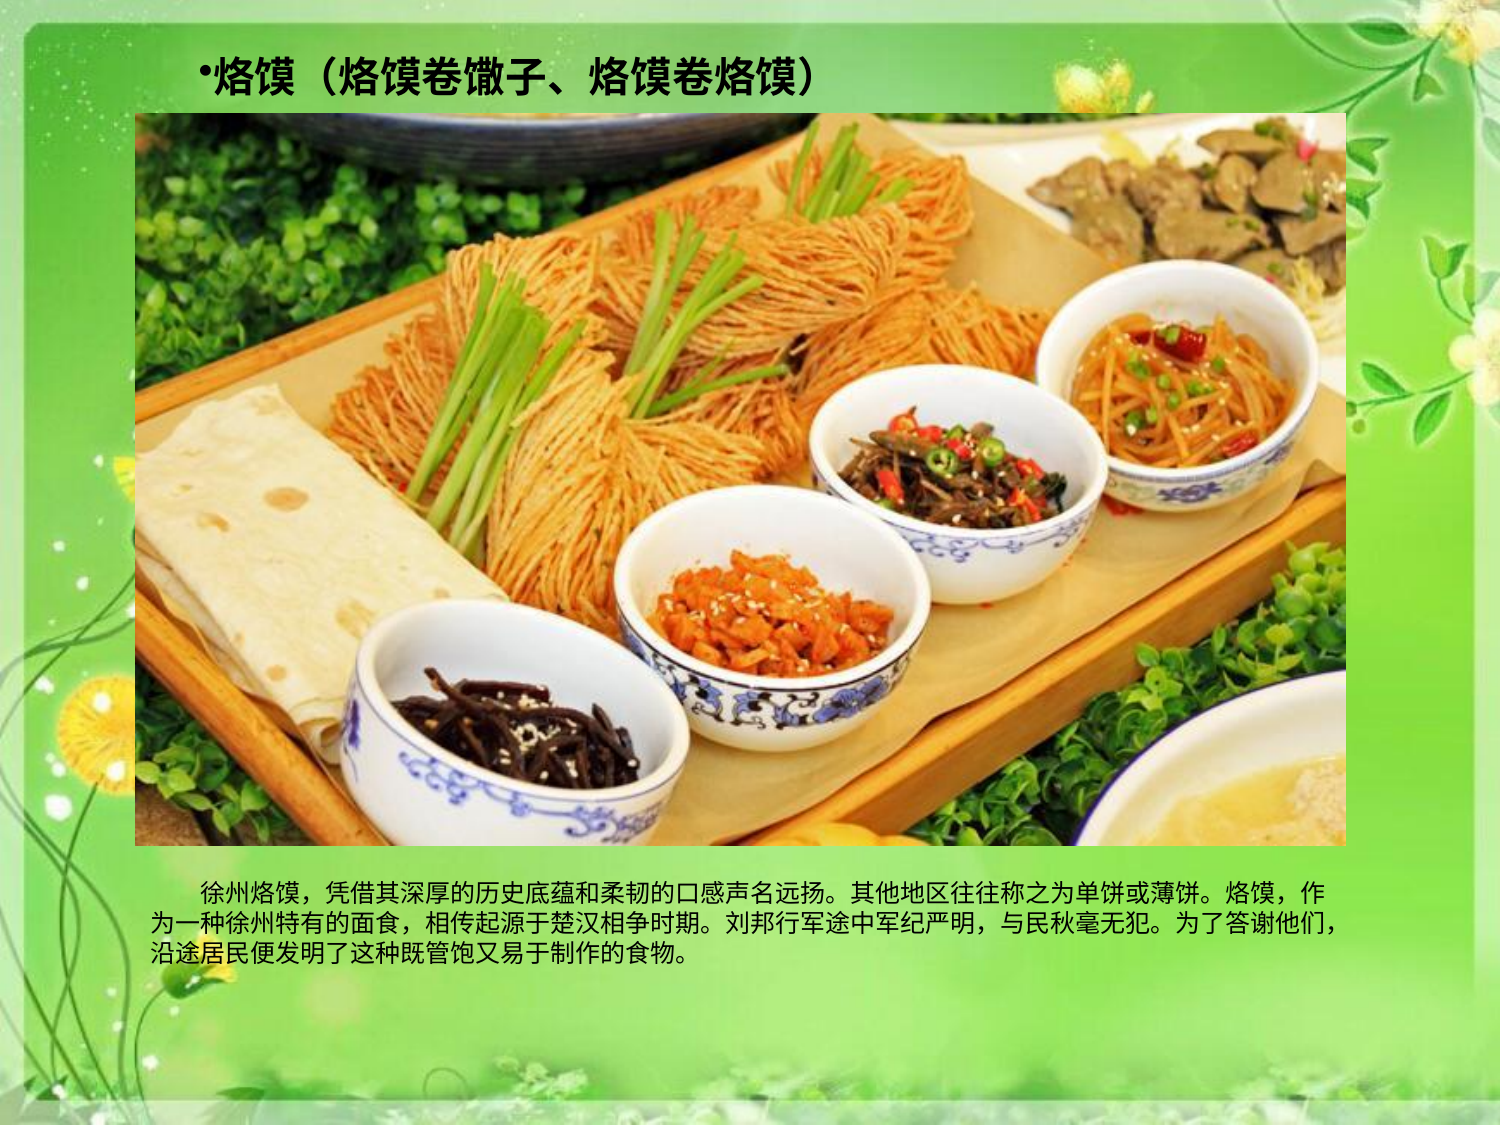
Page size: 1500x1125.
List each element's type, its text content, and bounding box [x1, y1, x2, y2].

text_box 烙馍（烙馍卷馓子、烙馍卷烙馍） [133, 42, 855, 108]
picture [0, 0, 1500, 1125]
text_box 徐州烙馍，凭借其深厚的历史底蕴和柔韧的口感声名远扬。其他地区往往称之为单饼或薄饼。烙馍，作为一种徐州特有的面食，相传起源于楚汉相争时期。刘邦行军途中军纪严明，与民秋毫无犯。为了答谢他们，沿途居民便发明了这种既管饱又易于制作的食物。 [135, 870, 1353, 975]
